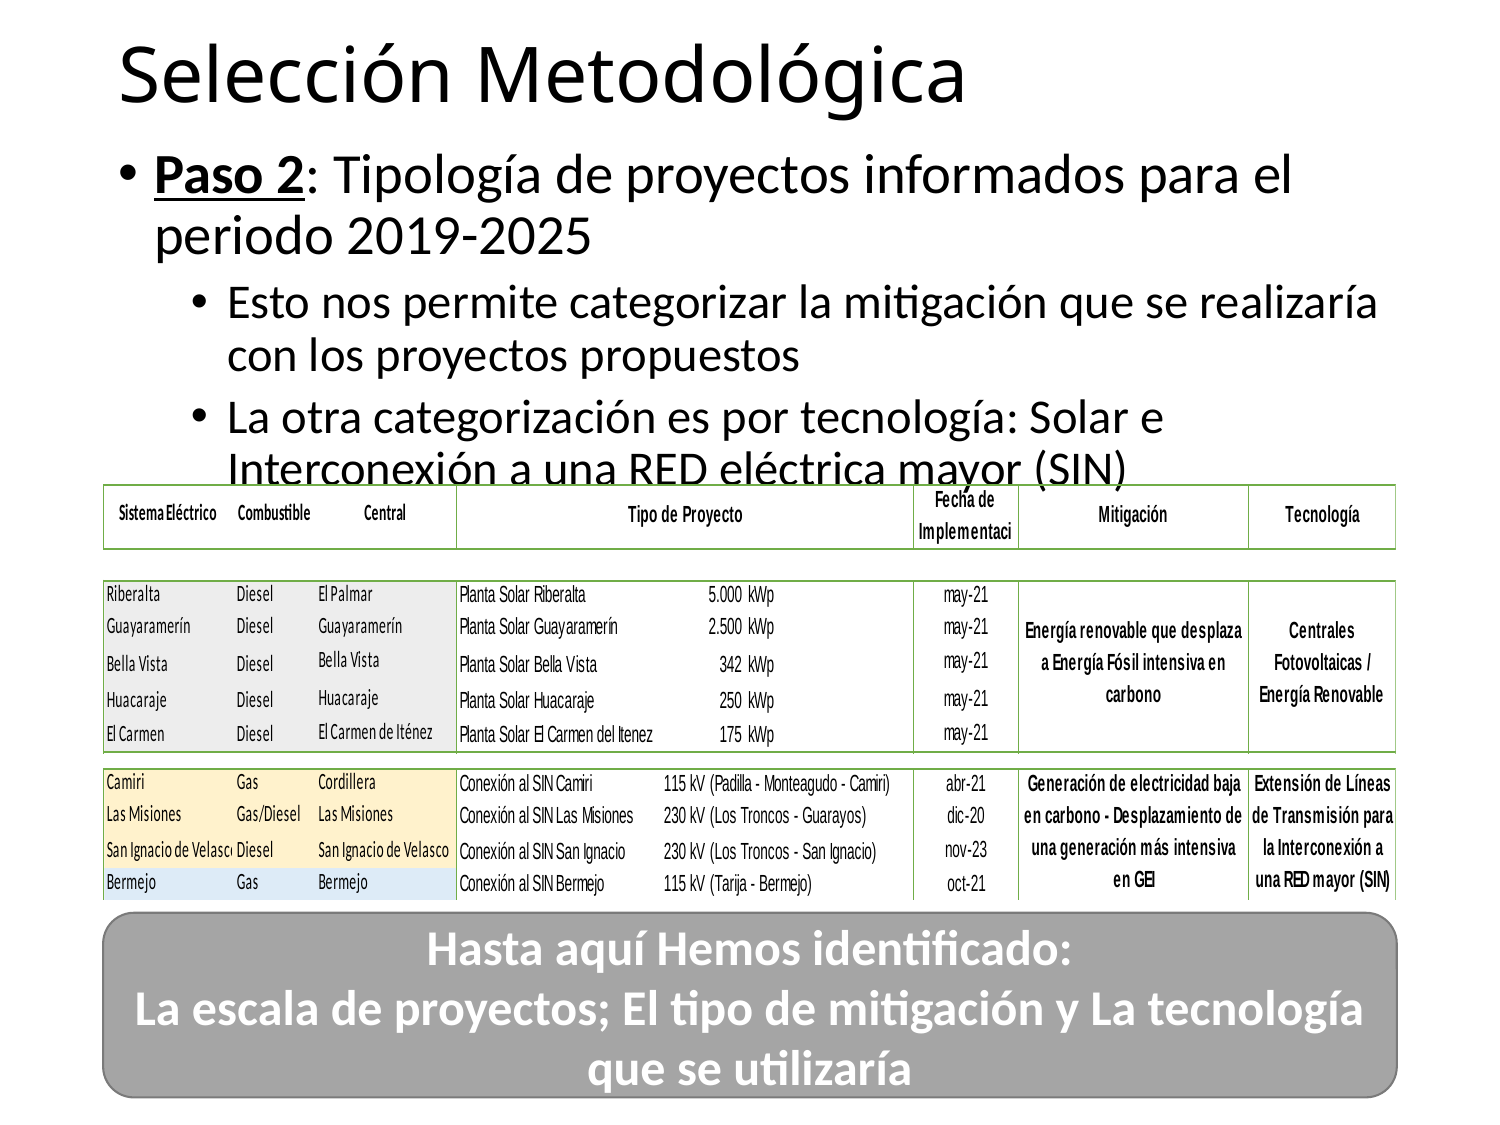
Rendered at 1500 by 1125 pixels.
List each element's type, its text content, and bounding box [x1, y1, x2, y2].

list Paso 2: Tipología de proyectos informados para el periodo 2019-2025 Esto nos permite categorizar la mitigación que se realizaría con los proyectos propuestos La otra categorización es por tecnología: Solar e Interconexión a una RED eléctrica mayor (SIN) [103, 137, 1397, 484]
title Selección Metodológica [103, 27, 1397, 127]
picture [103, 484, 1397, 902]
text_box Hasta aquí Hemos identificado: La escala de proyectos; El tipo de mitigación y La tecnología que se utilizaría [102, 911, 1398, 1099]
